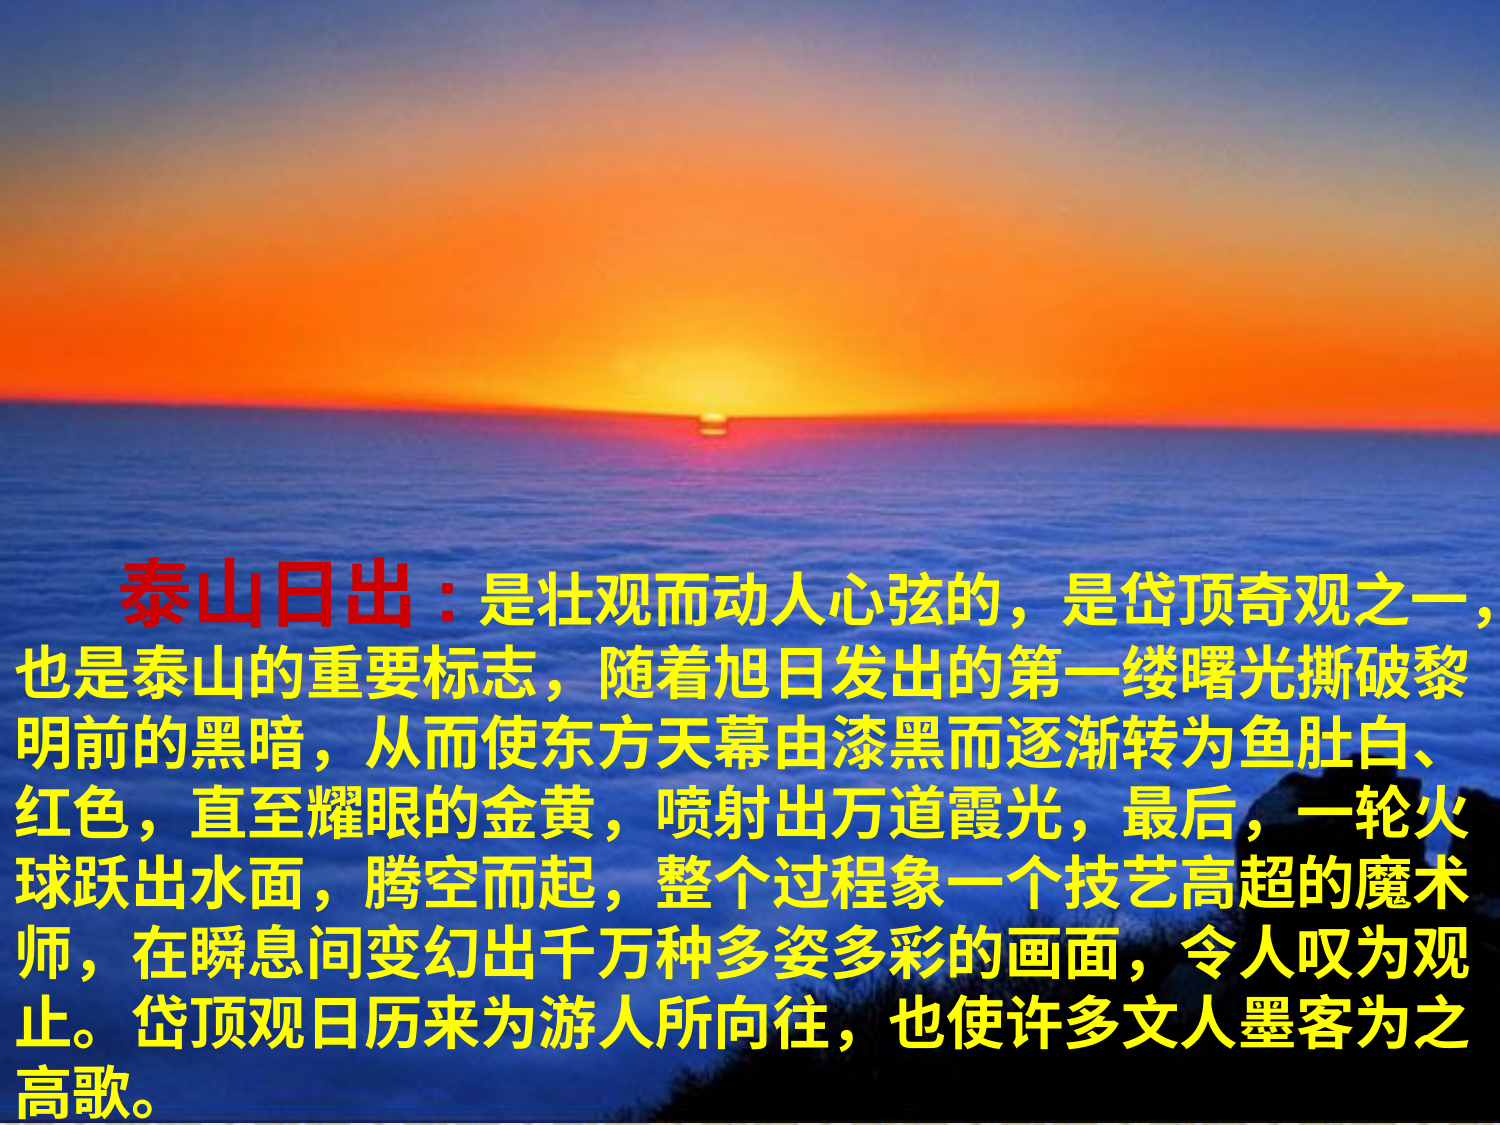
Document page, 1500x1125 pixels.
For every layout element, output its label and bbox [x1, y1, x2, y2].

list [0, 0, 1500, 1123]
